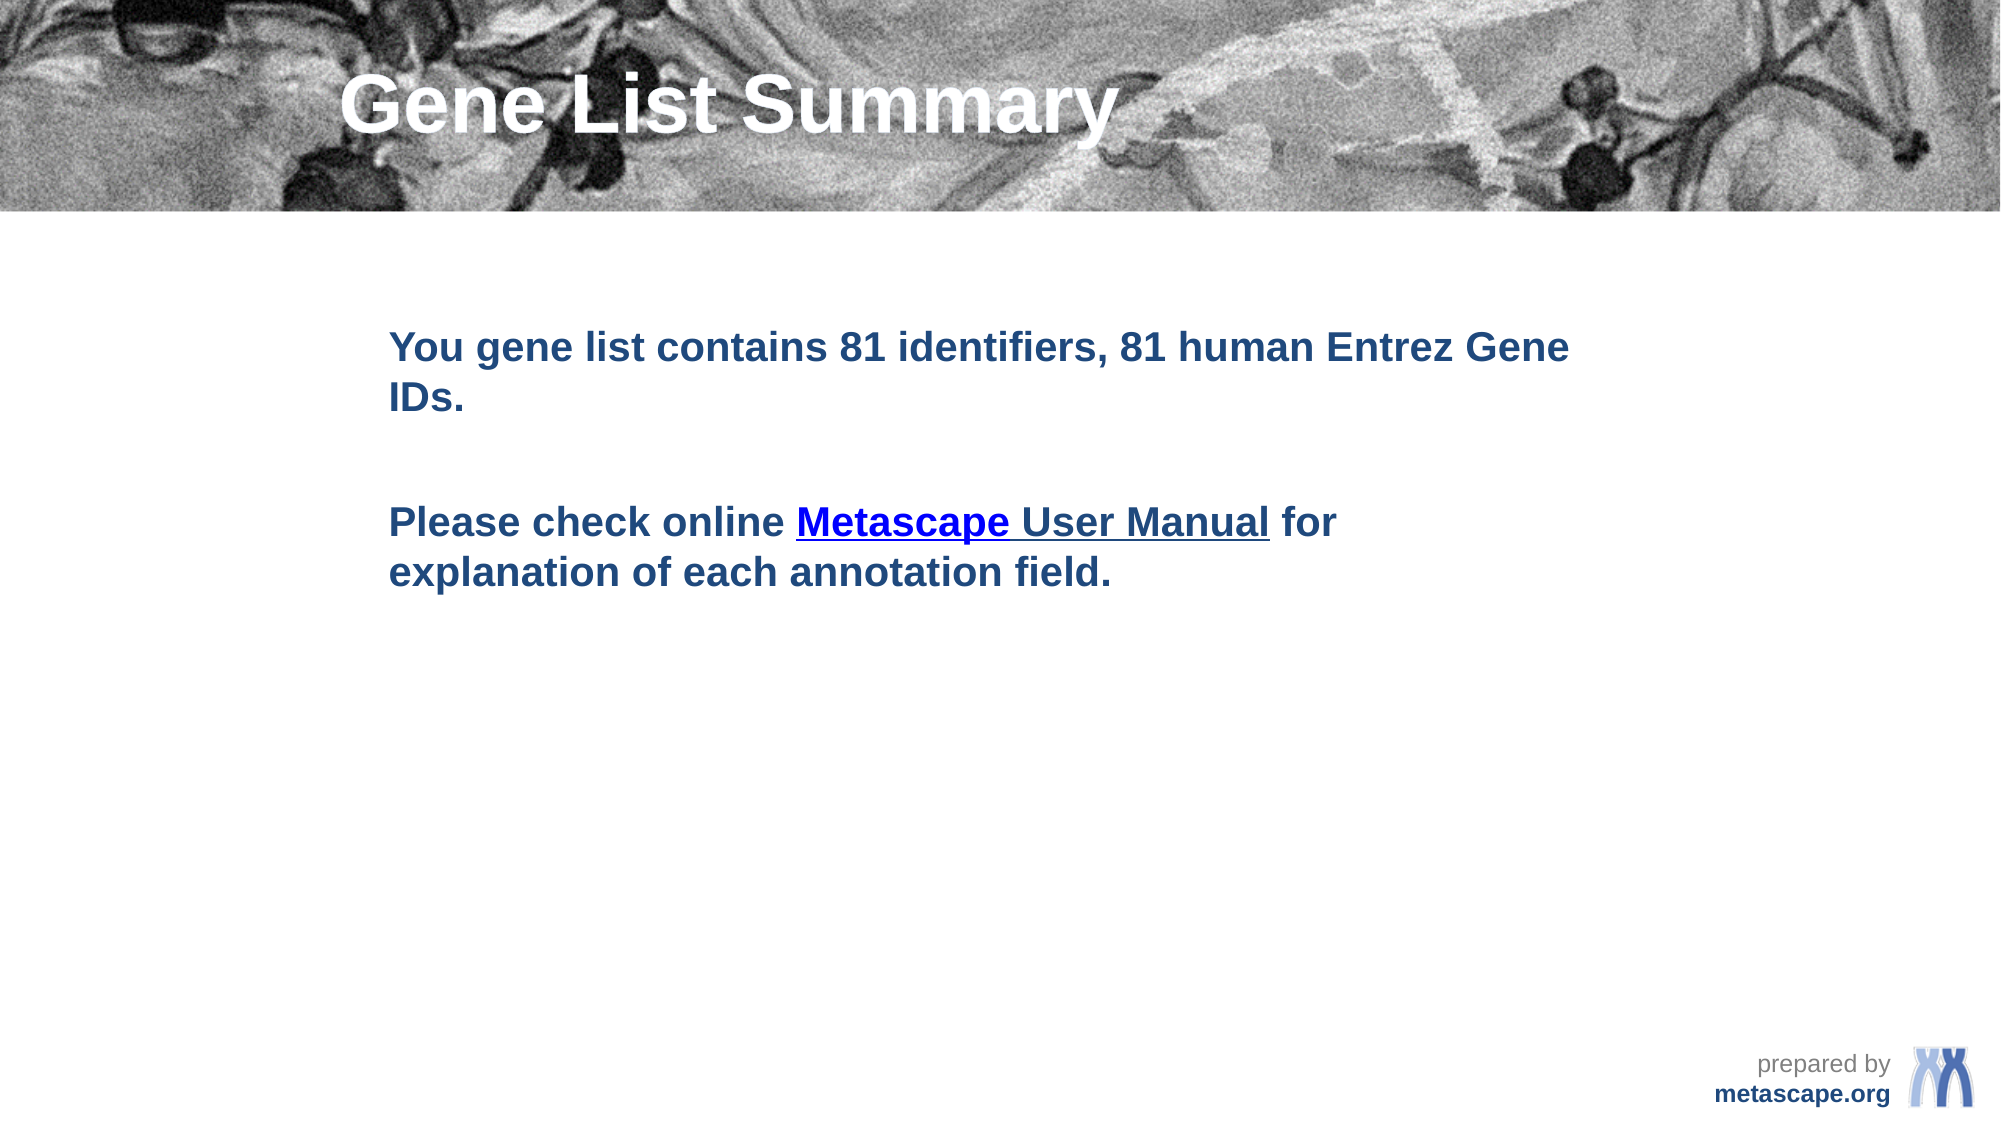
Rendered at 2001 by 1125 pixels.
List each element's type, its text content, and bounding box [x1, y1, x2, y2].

picture [0, 0, 2001, 1125]
text_box You gene list contains 81 identifiers, 81 human Entrez Gene IDs. [373, 311, 1647, 427]
title Gene List Summary [323, 11, 1226, 187]
text_box Please check online Metascape User Manual for explanation of each annotation field. [373, 487, 1526, 603]
